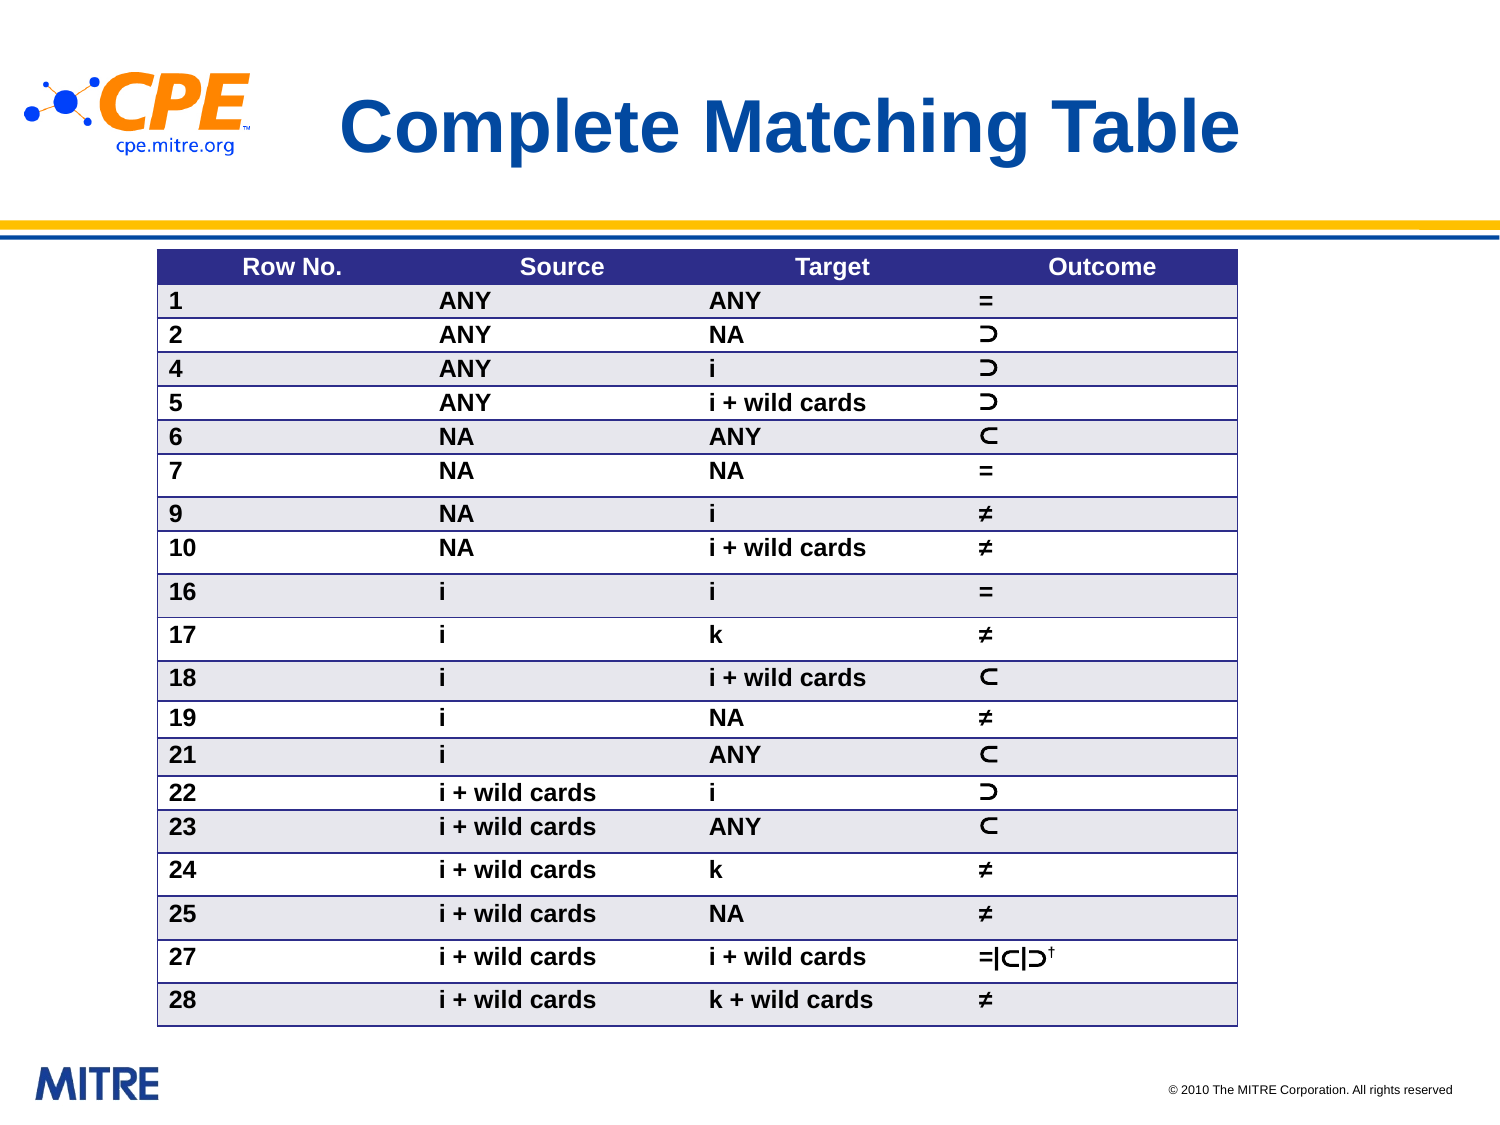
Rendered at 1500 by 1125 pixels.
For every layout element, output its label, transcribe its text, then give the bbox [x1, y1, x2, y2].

table_cell ⊃ [968, 319, 1237, 351]
table_cell ANY [698, 421, 968, 453]
table_cell ⊃ [968, 777, 1237, 809]
table_cell ≠ [968, 618, 1237, 660]
table_cell ≠ [968, 854, 1237, 895]
table_cell ⊃ [968, 353, 1237, 385]
table_cell 7 [158, 455, 428, 496]
table_header Row No. [158, 251, 428, 283]
table_cell ANY [428, 319, 698, 351]
table_cell i [698, 353, 968, 385]
table_cell i [698, 575, 968, 617]
table_cell 21 [158, 739, 428, 775]
table_cell 2 [158, 319, 428, 351]
table_cell ANY [698, 739, 968, 775]
table_cell i [698, 498, 968, 530]
table_cell NA [428, 421, 698, 453]
table_cell i + wild cards [428, 897, 698, 939]
table_cell NA [698, 702, 968, 737]
table_cell 16 [158, 575, 428, 617]
table_cell i + wild cards [428, 941, 698, 982]
table_cell 9 [158, 498, 428, 530]
table_cell ≠ [968, 702, 1237, 737]
table_cell i + wild cards [428, 811, 698, 852]
table_cell ANY [428, 387, 698, 419]
table_cell ⊂ [968, 739, 1237, 775]
table_cell 1 [158, 285, 428, 317]
table_cell i [428, 575, 698, 617]
table_cell ANY [698, 285, 968, 317]
picture [30, 1064, 163, 1106]
table_cell = [968, 285, 1237, 317]
table_header Outcome [968, 251, 1237, 283]
table_cell ≠ [968, 532, 1237, 573]
table_cell NA [698, 455, 968, 496]
table_cell 24 [158, 854, 428, 895]
table_cell k + wild cards [698, 984, 968, 1025]
table_cell ≠ [968, 897, 1237, 939]
table_cell NA [698, 897, 968, 939]
table_cell 27 [158, 941, 428, 982]
table_cell NA [428, 498, 698, 530]
table_cell i [698, 777, 968, 809]
table_cell ⊂ [968, 662, 1237, 700]
table_cell i [428, 618, 698, 660]
table_cell 18 [158, 662, 428, 700]
table_cell 23 [158, 811, 428, 852]
table_cell ⊂ [968, 811, 1237, 852]
table_cell i + wild cards [428, 777, 698, 809]
table_cell ⊂ [968, 421, 1237, 453]
table_cell 28 [158, 984, 428, 1025]
table_cell 10 [158, 532, 428, 573]
table_cell 4 [158, 353, 428, 385]
table_cell i [428, 739, 698, 775]
table_cell =|⊂|⊃† [968, 941, 1237, 982]
table_cell ANY [428, 353, 698, 385]
table_cell 22 [158, 777, 428, 809]
table_cell = [968, 575, 1237, 617]
table_cell k [698, 618, 968, 660]
picture [24, 72, 250, 156]
table_cell k [698, 854, 968, 895]
table_cell NA [698, 319, 968, 351]
table_cell i + wild cards [698, 662, 968, 700]
table_cell 19 [158, 702, 428, 737]
table_cell i + wild cards [698, 387, 968, 419]
table_cell 25 [158, 897, 428, 939]
table_cell = [968, 455, 1237, 496]
table_cell i + wild cards [698, 941, 968, 982]
table_cell i + wild cards [428, 854, 698, 895]
table_cell ⊃ [968, 387, 1237, 419]
table_cell ≠ [968, 498, 1237, 530]
table_cell i + wild cards [698, 532, 968, 573]
table_cell ANY [698, 811, 968, 852]
table_cell i [428, 702, 698, 737]
table_cell 6 [158, 421, 428, 453]
title Complete Matching Table [324, 44, 1438, 201]
table_cell 5 [158, 387, 428, 419]
table_cell ANY [428, 285, 698, 317]
table_cell NA [428, 455, 698, 496]
table_header Source [428, 251, 698, 283]
table_cell NA [428, 532, 698, 573]
table_cell i + wild cards [428, 984, 698, 1025]
table_header Target [698, 251, 968, 283]
table_cell 17 [158, 618, 428, 660]
table_cell i [428, 662, 698, 700]
table_cell ≠ [968, 984, 1237, 1025]
